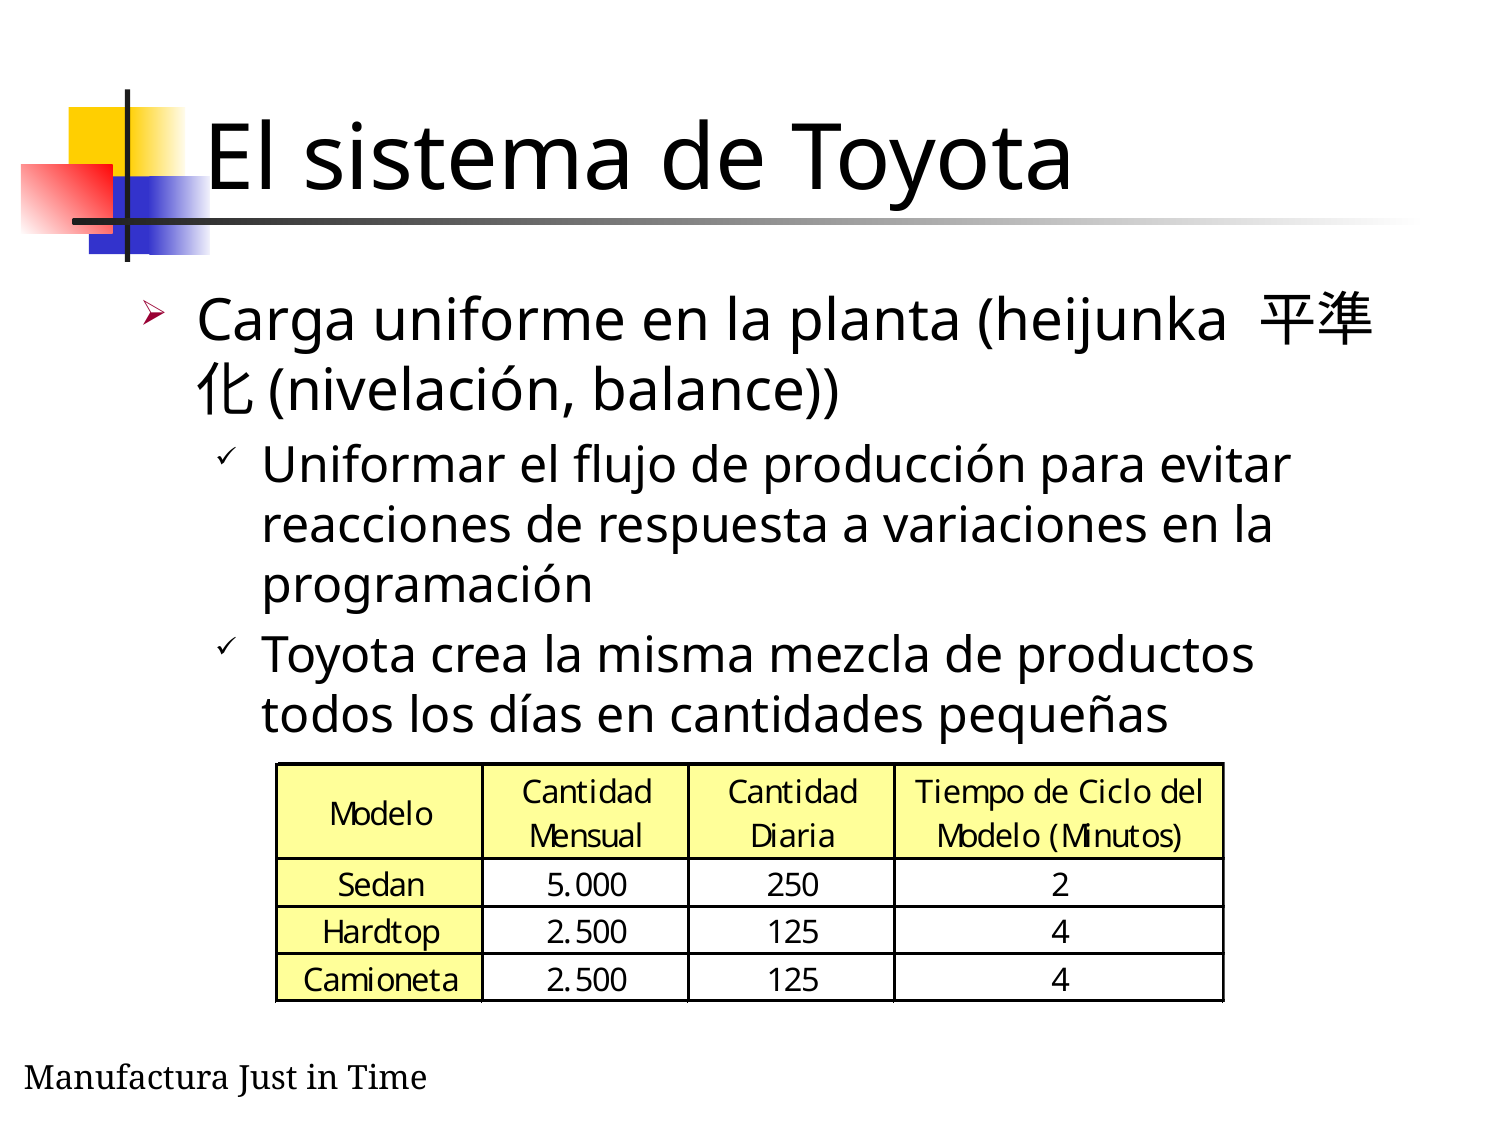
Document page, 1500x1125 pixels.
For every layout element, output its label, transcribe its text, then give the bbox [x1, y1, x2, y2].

list Carga uniforme en la planta (heijunka 平準化(nivelación, balance)) Uniformar el flujo de producción para evitar reacciones de respuesta a variaciones en la programación Toyota crea la misma mezcla de productos todos los días en cantidades pequeñas [124, 274, 1401, 1007]
title El sistema de Toyota [188, 27, 1468, 216]
picture [274, 762, 1226, 1003]
